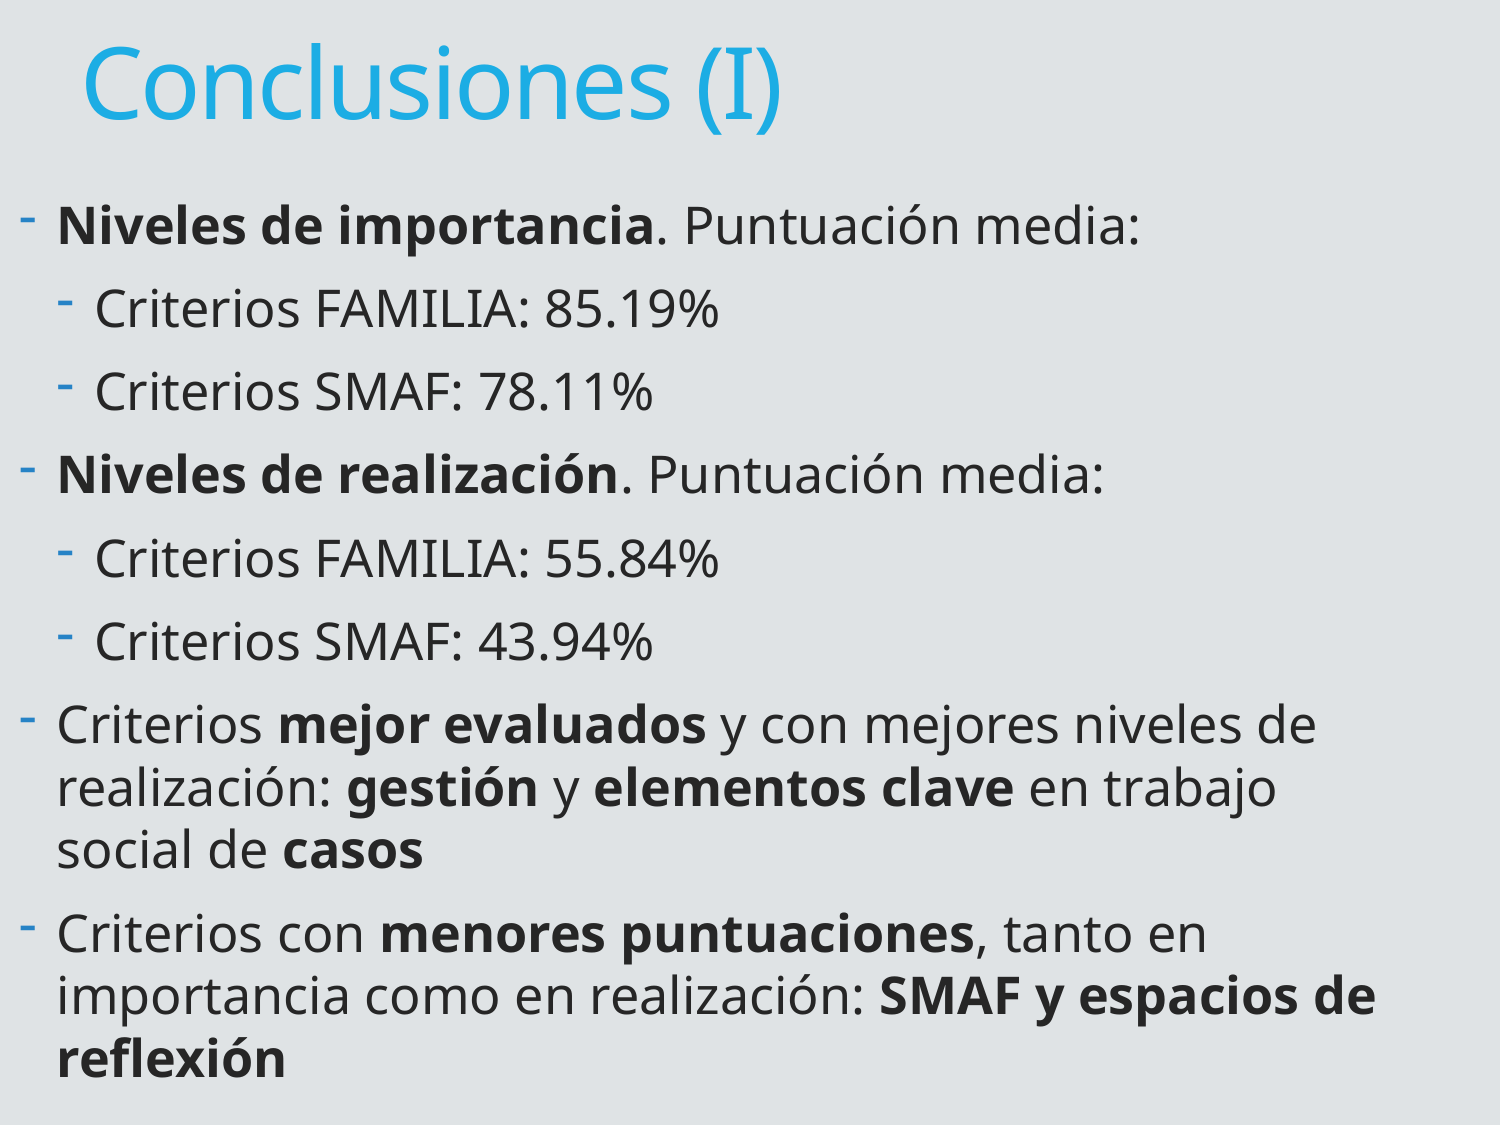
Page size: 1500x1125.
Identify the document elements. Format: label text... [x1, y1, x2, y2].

text_box Conclusiones (I) [64, 1, 1391, 173]
list Niveles de importancia. Puntuación media: Criterios FAMILIA: 85.19% Criterios SMAF: 78.11% Niveles de realización. Puntuación media: Criterios FAMILIA: 55.84% Criterios SMAF: 43.94% Criterios mejor evaluados y con mejores niveles de realización: gestión y elementos clave en trabajo social de casos Criterios con menores puntuaciones, tanto en importancia como en realización: SMAF y espacios de reflexión [4, 184, 1434, 1125]
